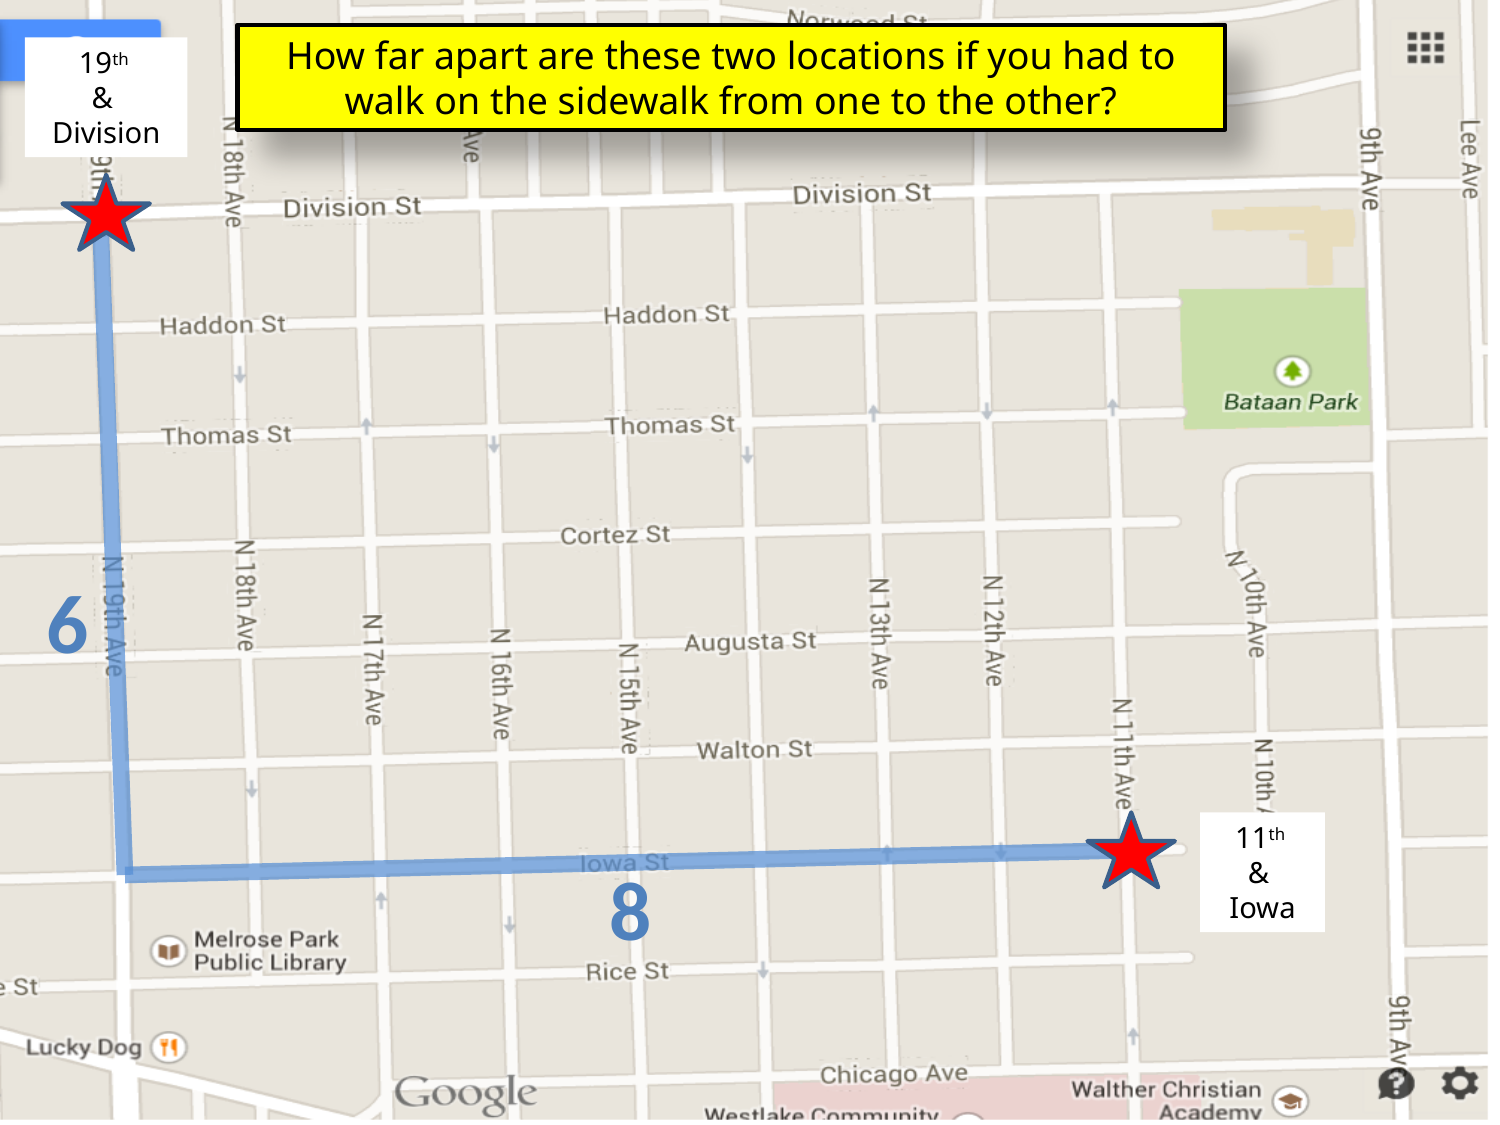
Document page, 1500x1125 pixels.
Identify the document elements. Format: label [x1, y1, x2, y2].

text_box [99, 212, 126, 876]
text_box [124, 849, 1138, 876]
picture [0, 0, 1500, 1125]
